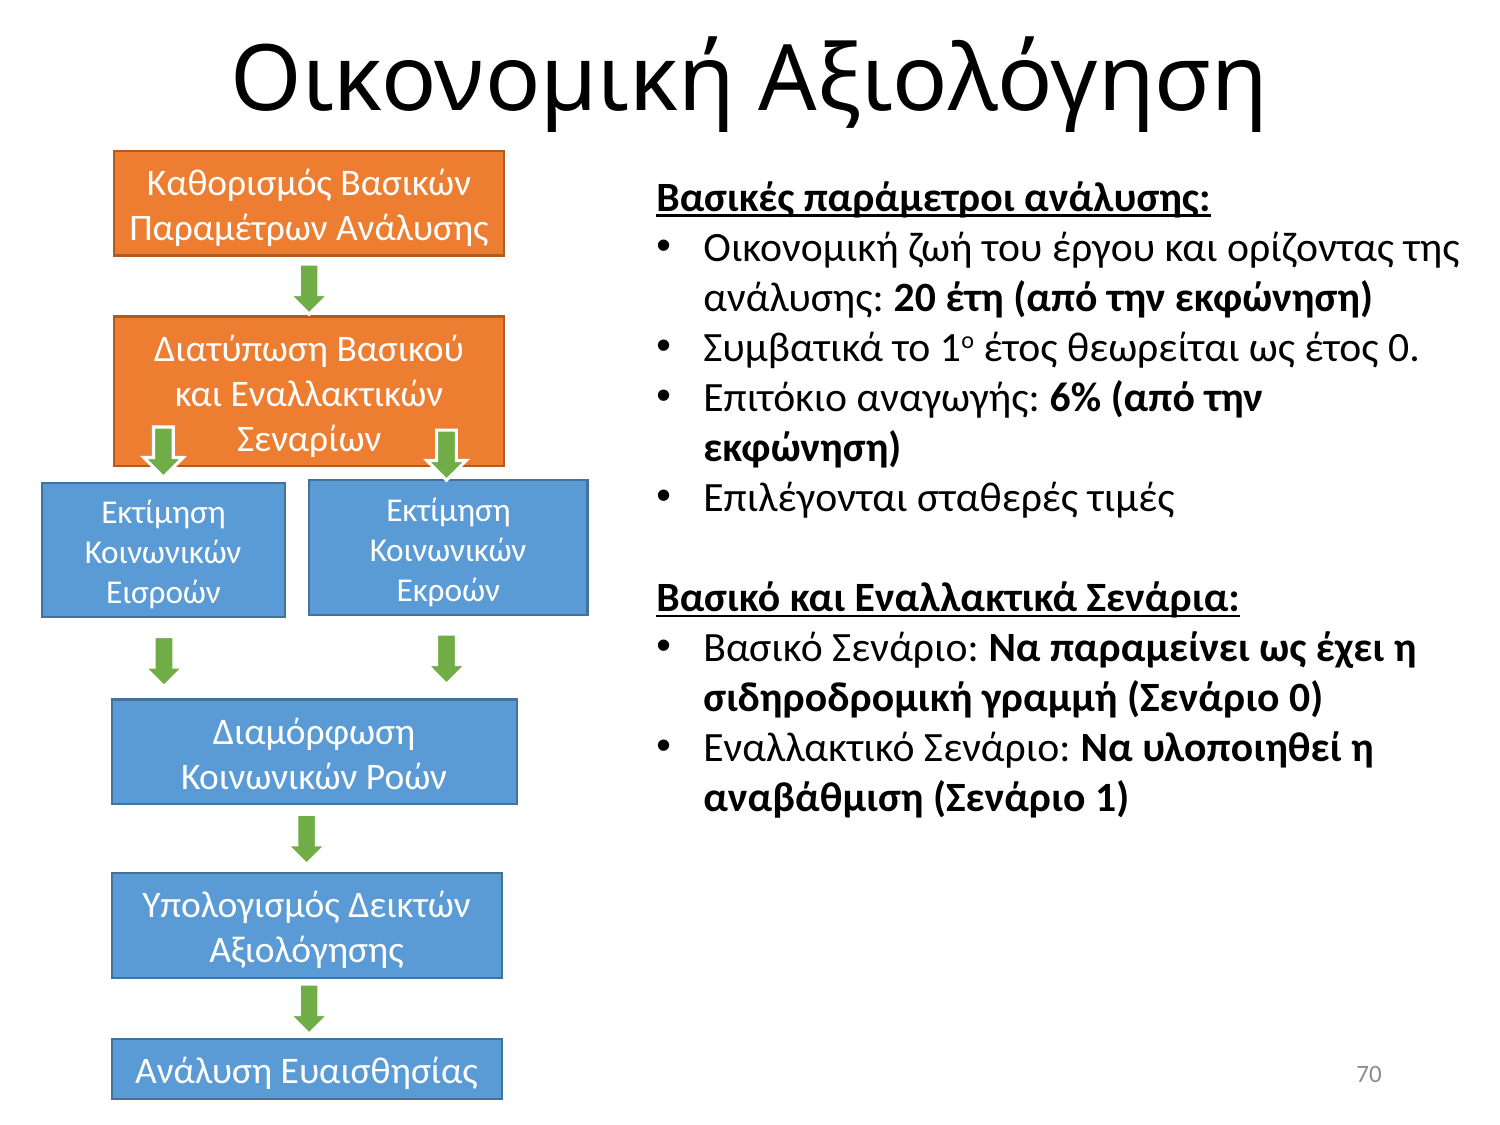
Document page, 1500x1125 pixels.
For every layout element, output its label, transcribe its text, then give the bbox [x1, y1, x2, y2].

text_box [41, 150, 588, 1100]
slide_number 70 [1059, 1042, 1397, 1103]
title Οικονομική Αξιολόγηση [0, 0, 1500, 161]
text_box Βασικές παράμετροι ανάλυσης: Οικονομική ζωή του έργου και ορίζοντας της ανάλυσης: 20 έτη (από την εκφώνηση) Συμβατικά το 1ο έτος θεωρείται ως έτος 0. Επιτόκιο αναγωγής: 6% (από την εκφώνηση) Επιλέγονται σταθερές τιμές Βασικό και Εναλλακτικά Σενάρια: Βασικό Σενάριο: Να παραμείνει ως έχει η σιδηροδρομική γραμμή (Σενάριο 0) Εναλλακτικό Σενάριο: Να υλοποιηθεί η αναβάθμιση (Σενάριο 1) [641, 162, 1477, 878]
